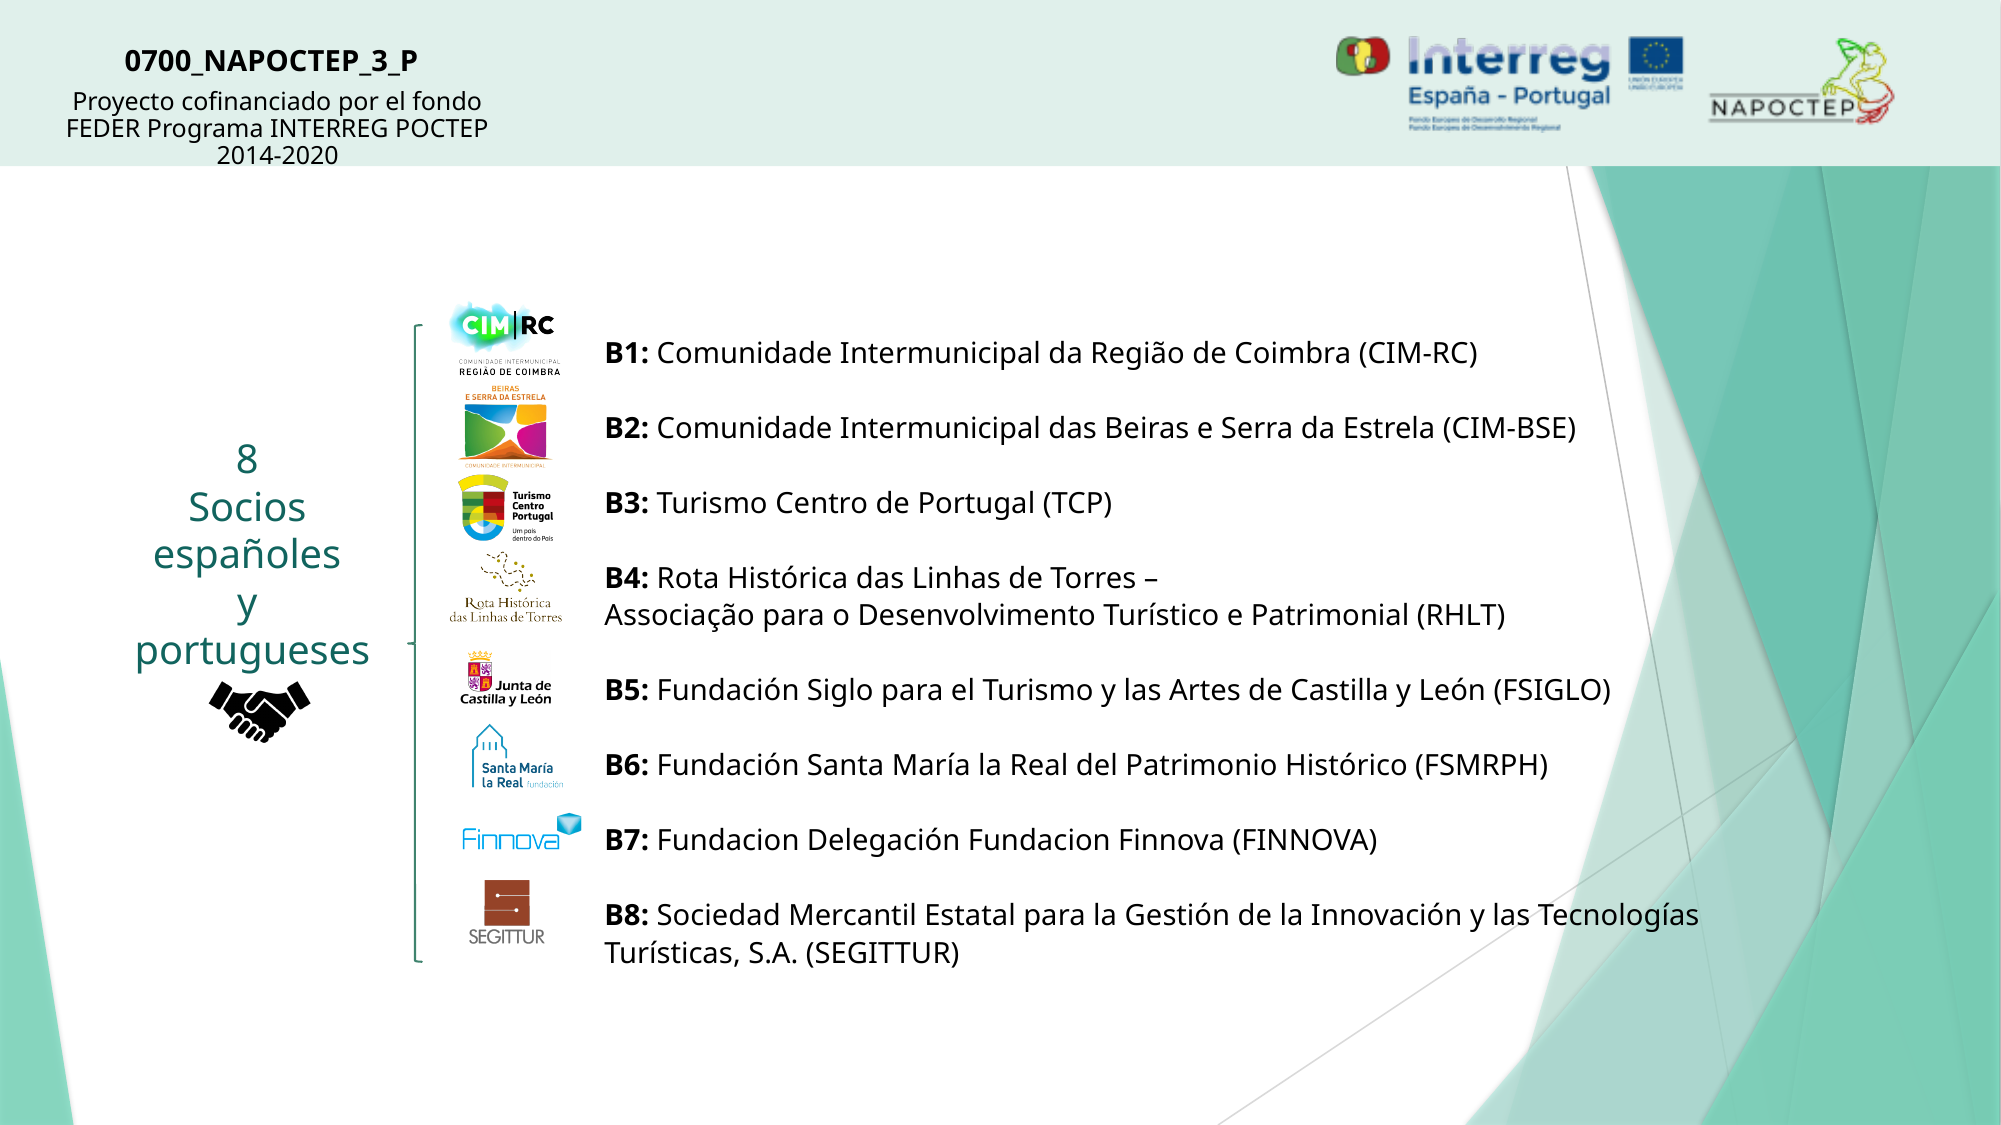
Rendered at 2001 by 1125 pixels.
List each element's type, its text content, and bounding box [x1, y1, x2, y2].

text_box [0, 0, 2000, 168]
text_box [413, 683, 423, 963]
text_box Proyecto cofinanciado por el fondo FEDER Programa INTERREG POCTEP 2014-2020 [22, 81, 533, 177]
picture [442, 276, 570, 707]
picture [451, 709, 587, 962]
text_box 8 Socios españoles y portugueses [0, 426, 455, 683]
text_box 0700_NAPOCTEP_3_P [75, 34, 468, 81]
picture [202, 655, 317, 769]
text_box [413, 324, 423, 426]
text_box B1: Comunidade Intermunicipal da Região de Coimbra (CIM-RC) B2: Comunidade Intermunicipal das Beiras e Serra da Estrela (CIM-BSE) B3: Turismo Centro de Portugal (TCP) B4: Rota Histórica das Linhas de Torres – Associação para o Desenvolvimento Turístico e Patrimonial (RHLT) B5: Fundación Siglo para el Turismo y las Artes de Castilla y León (FSIGLO) B6: Fundación Santa María la Real del Patrimonio Histórico (FSMRPH) B7: Fundacion Delegación Fundacion Finnova (FINNOVA) B8: Sociedad Mercantil Estatal para la Gestión de la Innovación y las Tecnologías Turísticas, S.A. (SEGITTUR) [589, 324, 1762, 1022]
picture [1335, 34, 1919, 133]
